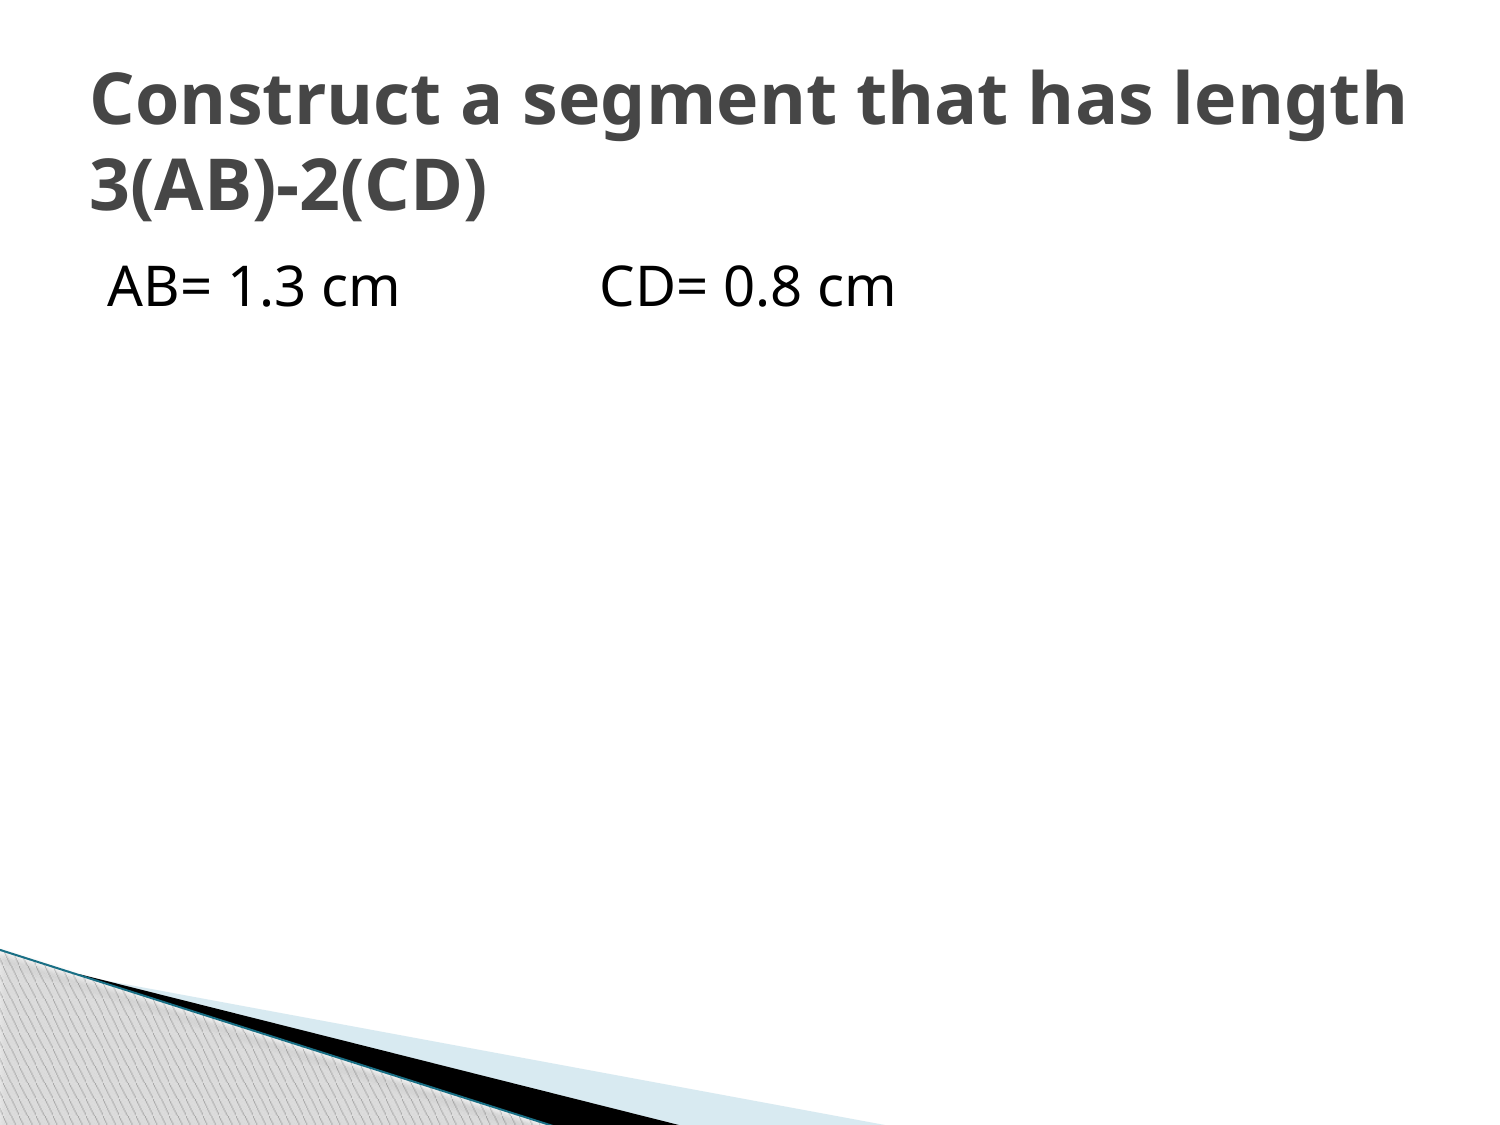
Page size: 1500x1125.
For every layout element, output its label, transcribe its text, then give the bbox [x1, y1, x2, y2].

list AB= 1.3 cm CD= 0.8 cm [75, 243, 1425, 986]
title Construct a segment that has length 3(AB)-2(CD) [75, 45, 1425, 233]
